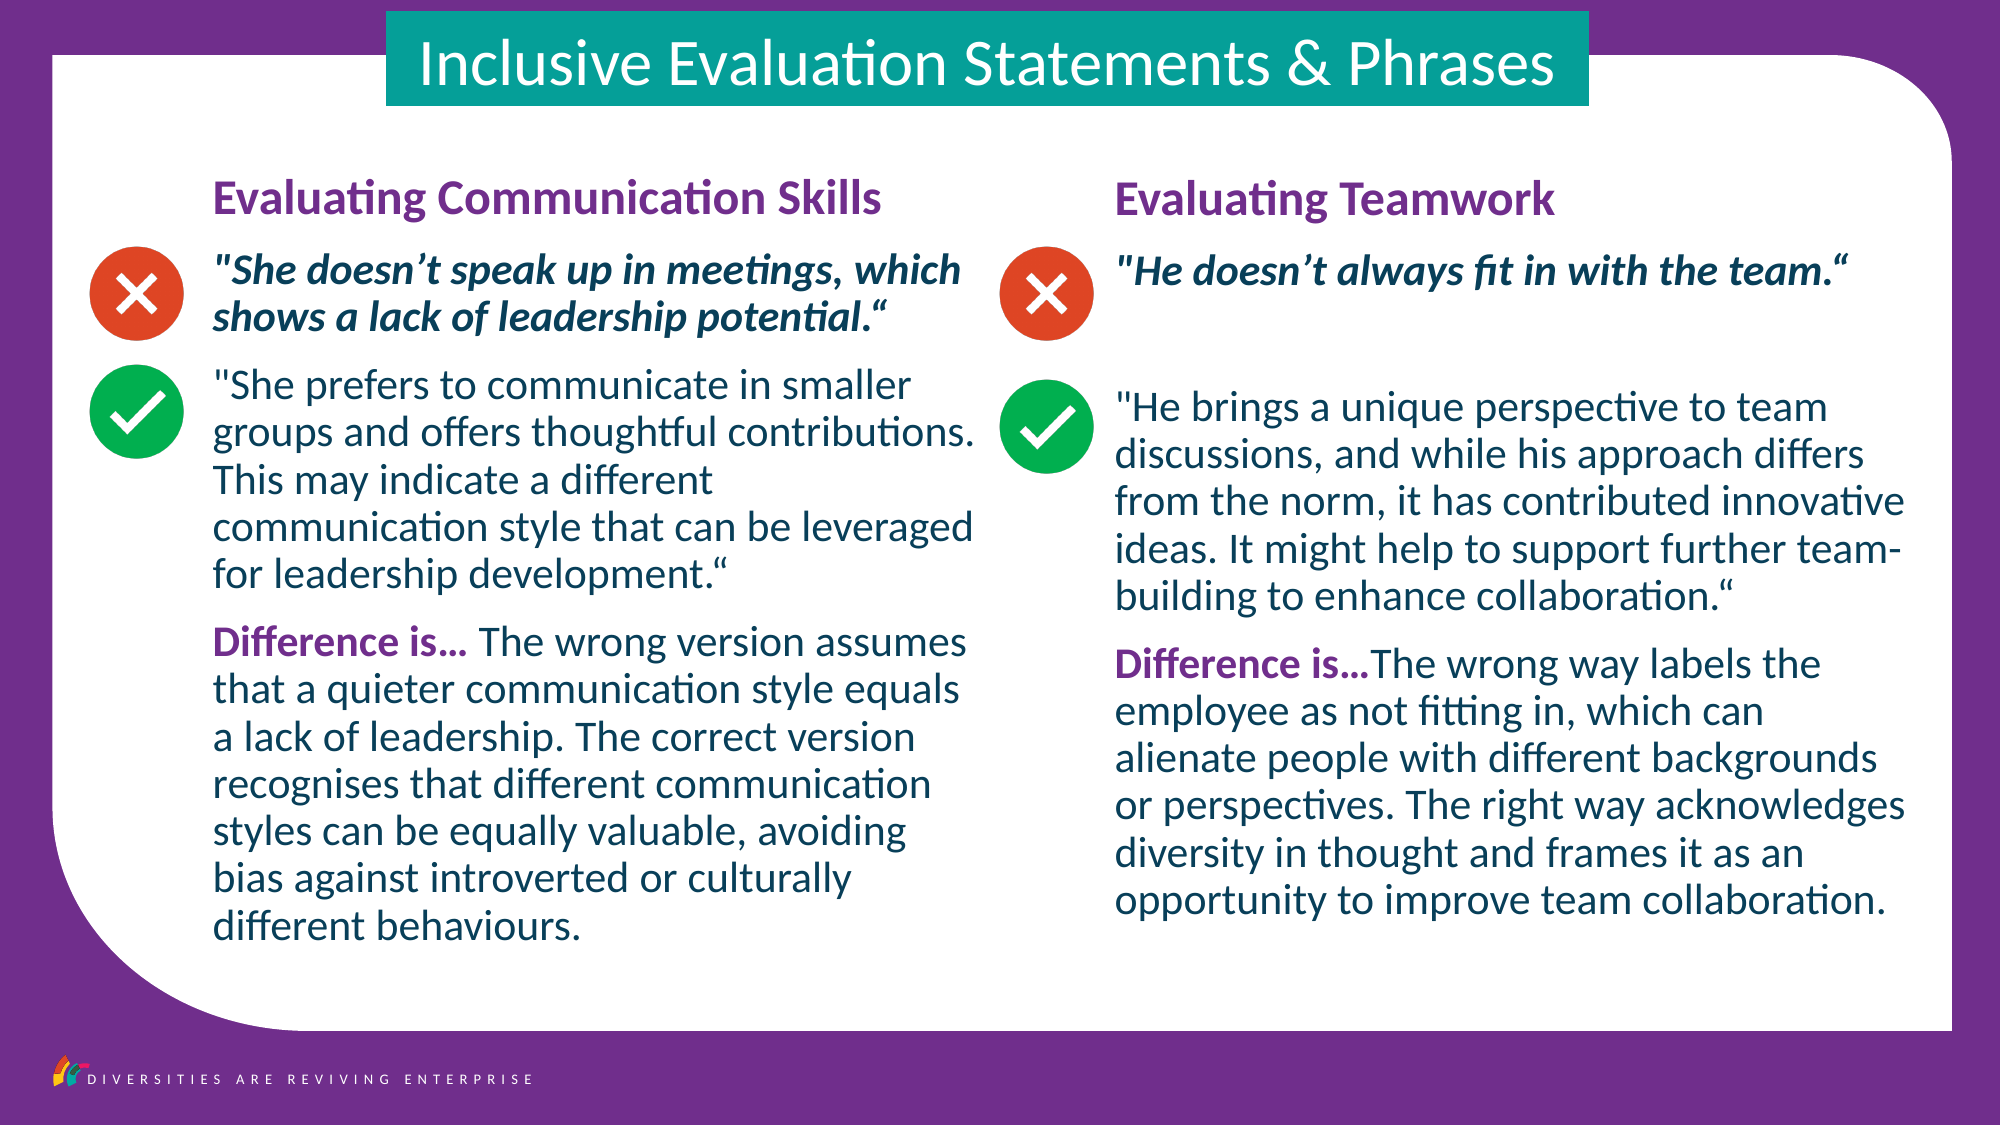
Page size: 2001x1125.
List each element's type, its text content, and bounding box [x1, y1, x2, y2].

text_box Evaluating Teamwork "He doesn’t always fit in with the team.“ "He brings a unique perspective to team discussions, and while his approach differs from the norm, it has contributed innovative ideas. It might help to support further team-building to enhance collaboration.“ Difference is…The wrong way labels the employee as not fitting in, which can alienate people with different backgrounds or perspectives. The right way acknowledges diversity in thought and frames it as an opportunity to improve team collaboration. [1099, 165, 1931, 797]
picture [987, 234, 1106, 353]
list Evaluating Communication Skills "She doesn’t speak up in meetings, which shows a lack of leadership potential.“ "She prefers to communicate in smaller groups and offers thoughtful contributions. This may indicate a different communication style that can be leveraged for leadership development.“ Difference is… The wrong version assumes that a quieter communication style equals a lack of leadership. The correct version recognises that different communication styles can be equally valuable, avoiding bias against introverted or culturally different behaviours. [197, 164, 1003, 796]
picture [77, 234, 196, 471]
picture [987, 367, 1106, 486]
text_box Inclusive Evaluation Statements & Phrases [386, 11, 1589, 106]
